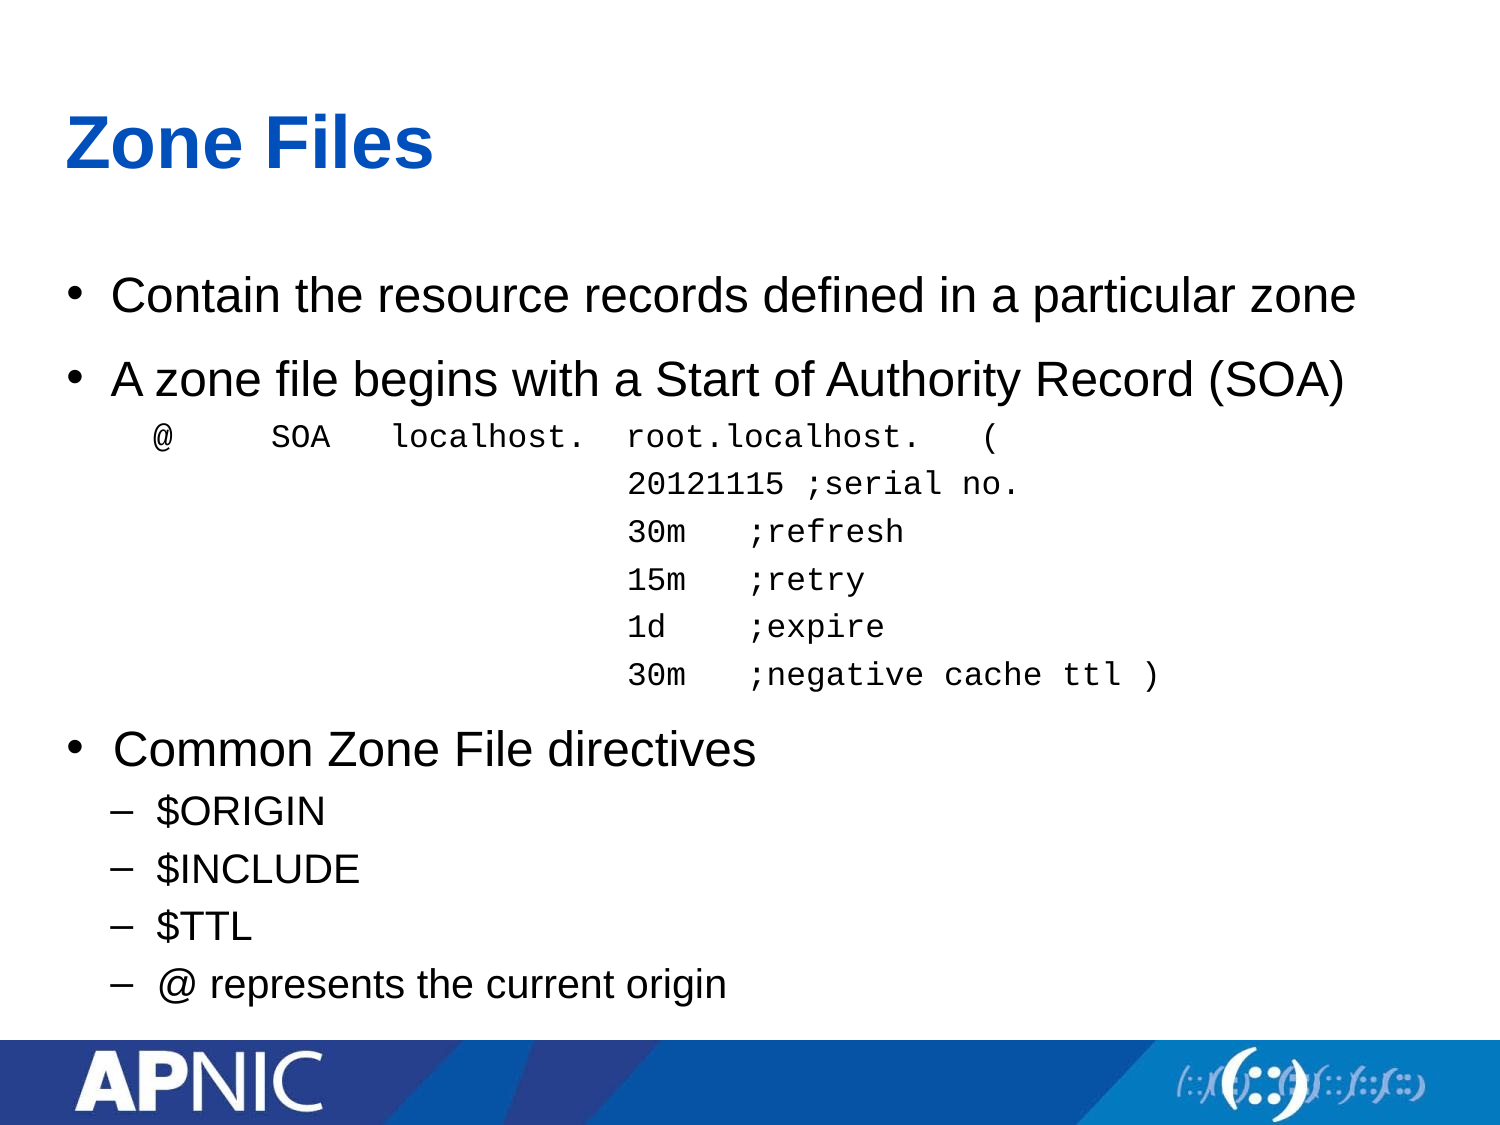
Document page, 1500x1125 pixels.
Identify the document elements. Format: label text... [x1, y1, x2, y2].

title Zone Files [64, 45, 1436, 233]
list Contain the resource records defined in a particular zone A zone file begins with a Start of Authority Record (SOA) @ SOA localhost. root.localhost. ( 20121115 ;serial no. 30m ;refresh 15m ;retry 1d ;expire 30m ;negative cache ttl ) Common Zone File directives $ORIGIN $INCLUDE $TTL @ represents the current origin [66, 262, 1437, 1012]
picture [0, 1040, 1500, 1125]
